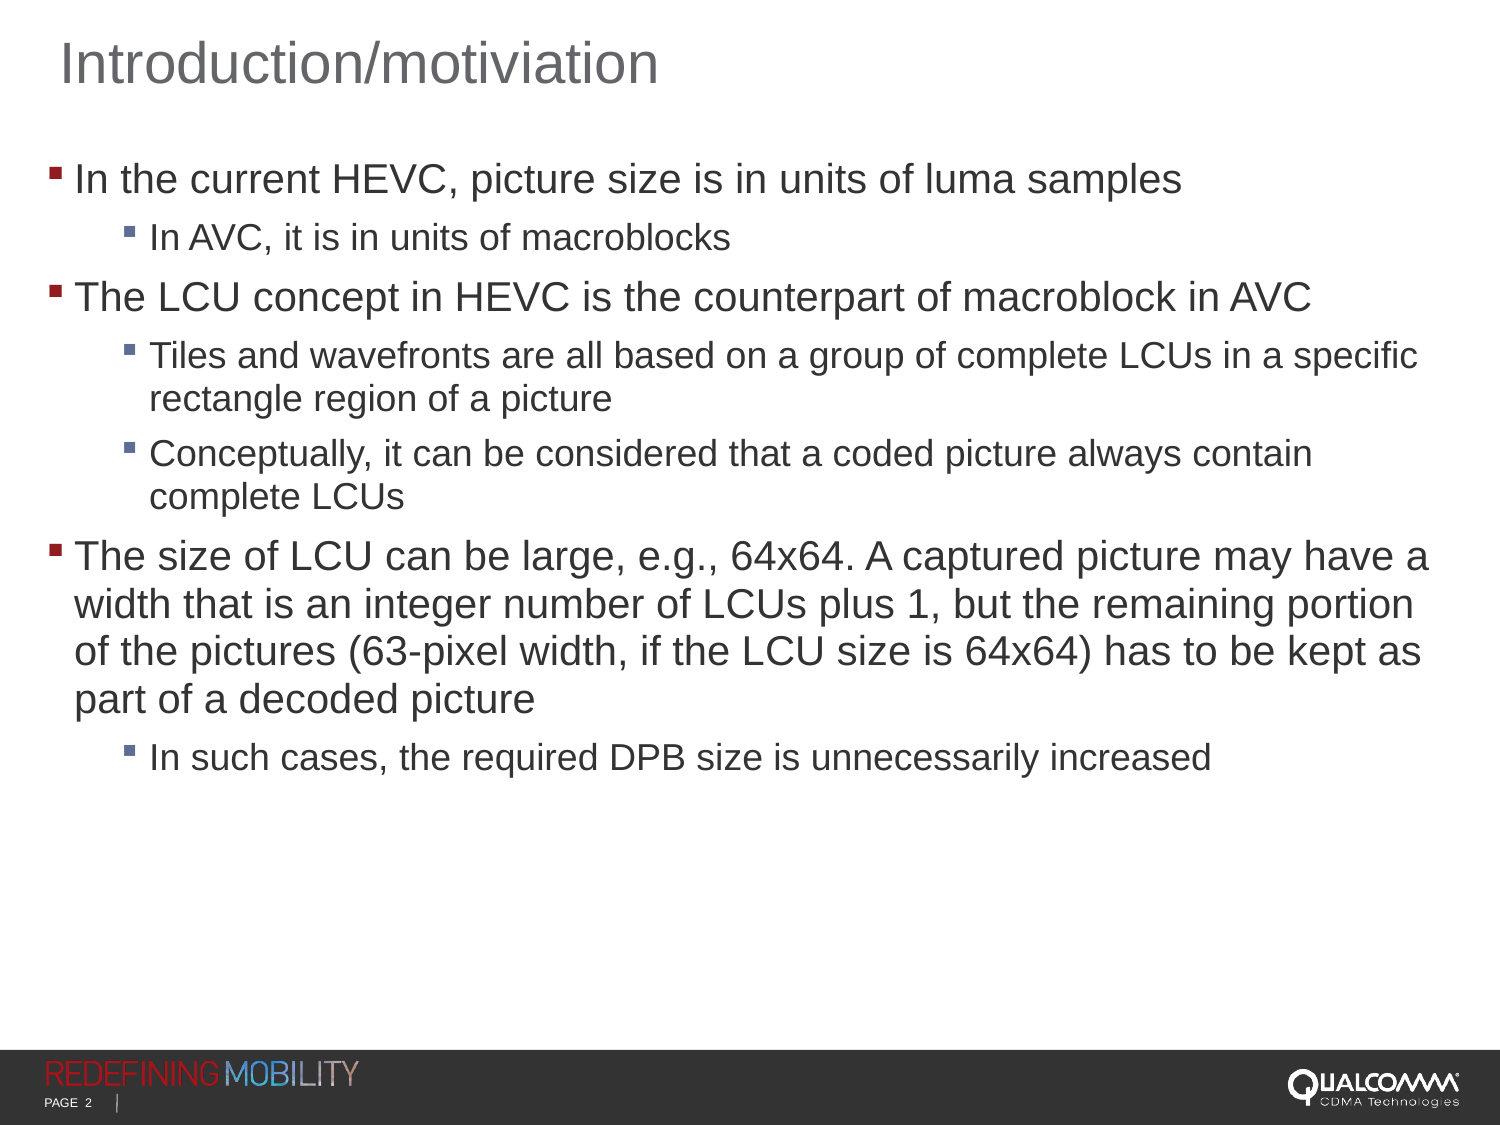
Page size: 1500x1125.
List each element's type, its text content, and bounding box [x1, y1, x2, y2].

list In the current HEVC, picture size is in units of luma samples In AVC, it is in units of macroblocks The LCU concept in HEVC is the counterpart of macroblock in AVC Tiles and wavefronts are all based on a group of complete LCUs in a specific rectangle region of a picture Conceptually, it can be considered that a coded picture always contain complete LCUs The size of LCU can be large, e.g., 64x64. A captured picture may have a width that is an integer number of LCUs plus 1, but the remaining portion of the pictures (63-pixel width, if the LCU size is 64x64) has to be kept as part of a decoded picture In such cases, the required DPB size is unnecessarily increased [30, 148, 1469, 1021]
picture [1278, 1058, 1478, 1114]
picture [31, 1049, 369, 1098]
title Introduction/motiviation [44, 20, 1483, 113]
